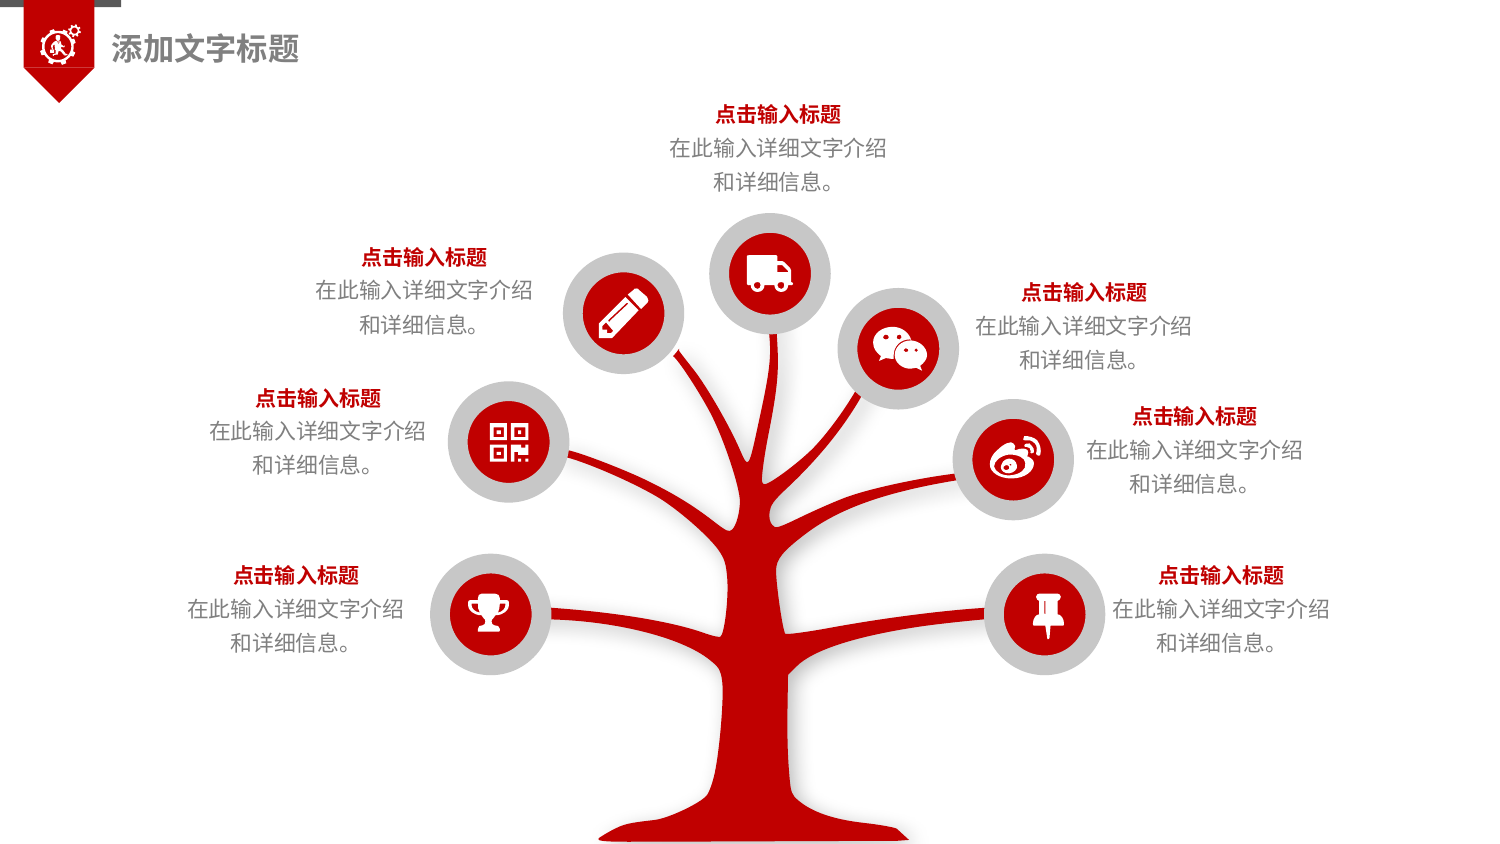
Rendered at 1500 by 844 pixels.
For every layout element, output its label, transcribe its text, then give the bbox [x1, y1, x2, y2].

text_box 点击输入标题 在此输入详细文字介绍 和详细信息。 [1071, 396, 1319, 505]
text_box [456, 390, 561, 494]
text_box 点击输入标题 在此输入详细文字介绍 和详细信息。 [172, 555, 420, 664]
text_box [0, 0, 23, 8]
text_box [598, 296, 639, 339]
text_box [746, 255, 794, 292]
text_box 点击输入标题 在此输入详细文字介绍 和详细信息。 [1098, 555, 1346, 664]
text_box 点击输入标题 在此输入详细文字介绍 和详细信息。 [194, 377, 442, 486]
text_box 添加文字标题 [103, 24, 343, 71]
text_box [571, 261, 676, 366]
text_box [961, 407, 1066, 512]
text_box [989, 442, 1034, 479]
text_box [992, 562, 1097, 667]
text_box [846, 296, 951, 401]
text_box [95, 0, 122, 8]
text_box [23, 0, 95, 104]
text_box 点击输入标题 在此输入详细文字介绍 和详细信息。 [960, 272, 1208, 381]
text_box [468, 593, 509, 632]
text_box [873, 326, 928, 371]
text_box [718, 221, 822, 326]
text_box 点击输入标题 在此输入详细文字介绍 和详细信息。 [655, 94, 903, 203]
text_box [510, 444, 529, 462]
text_box [1032, 593, 1064, 640]
text_box 点击输入标题 在此输入详细文字介绍 和详细信息。 [300, 236, 549, 345]
text_box [627, 288, 649, 310]
text_box [438, 562, 543, 667]
text_box [510, 423, 529, 441]
text_box [489, 444, 507, 462]
text_box [542, 326, 993, 843]
text_box [489, 423, 507, 441]
text_box [1023, 436, 1041, 456]
